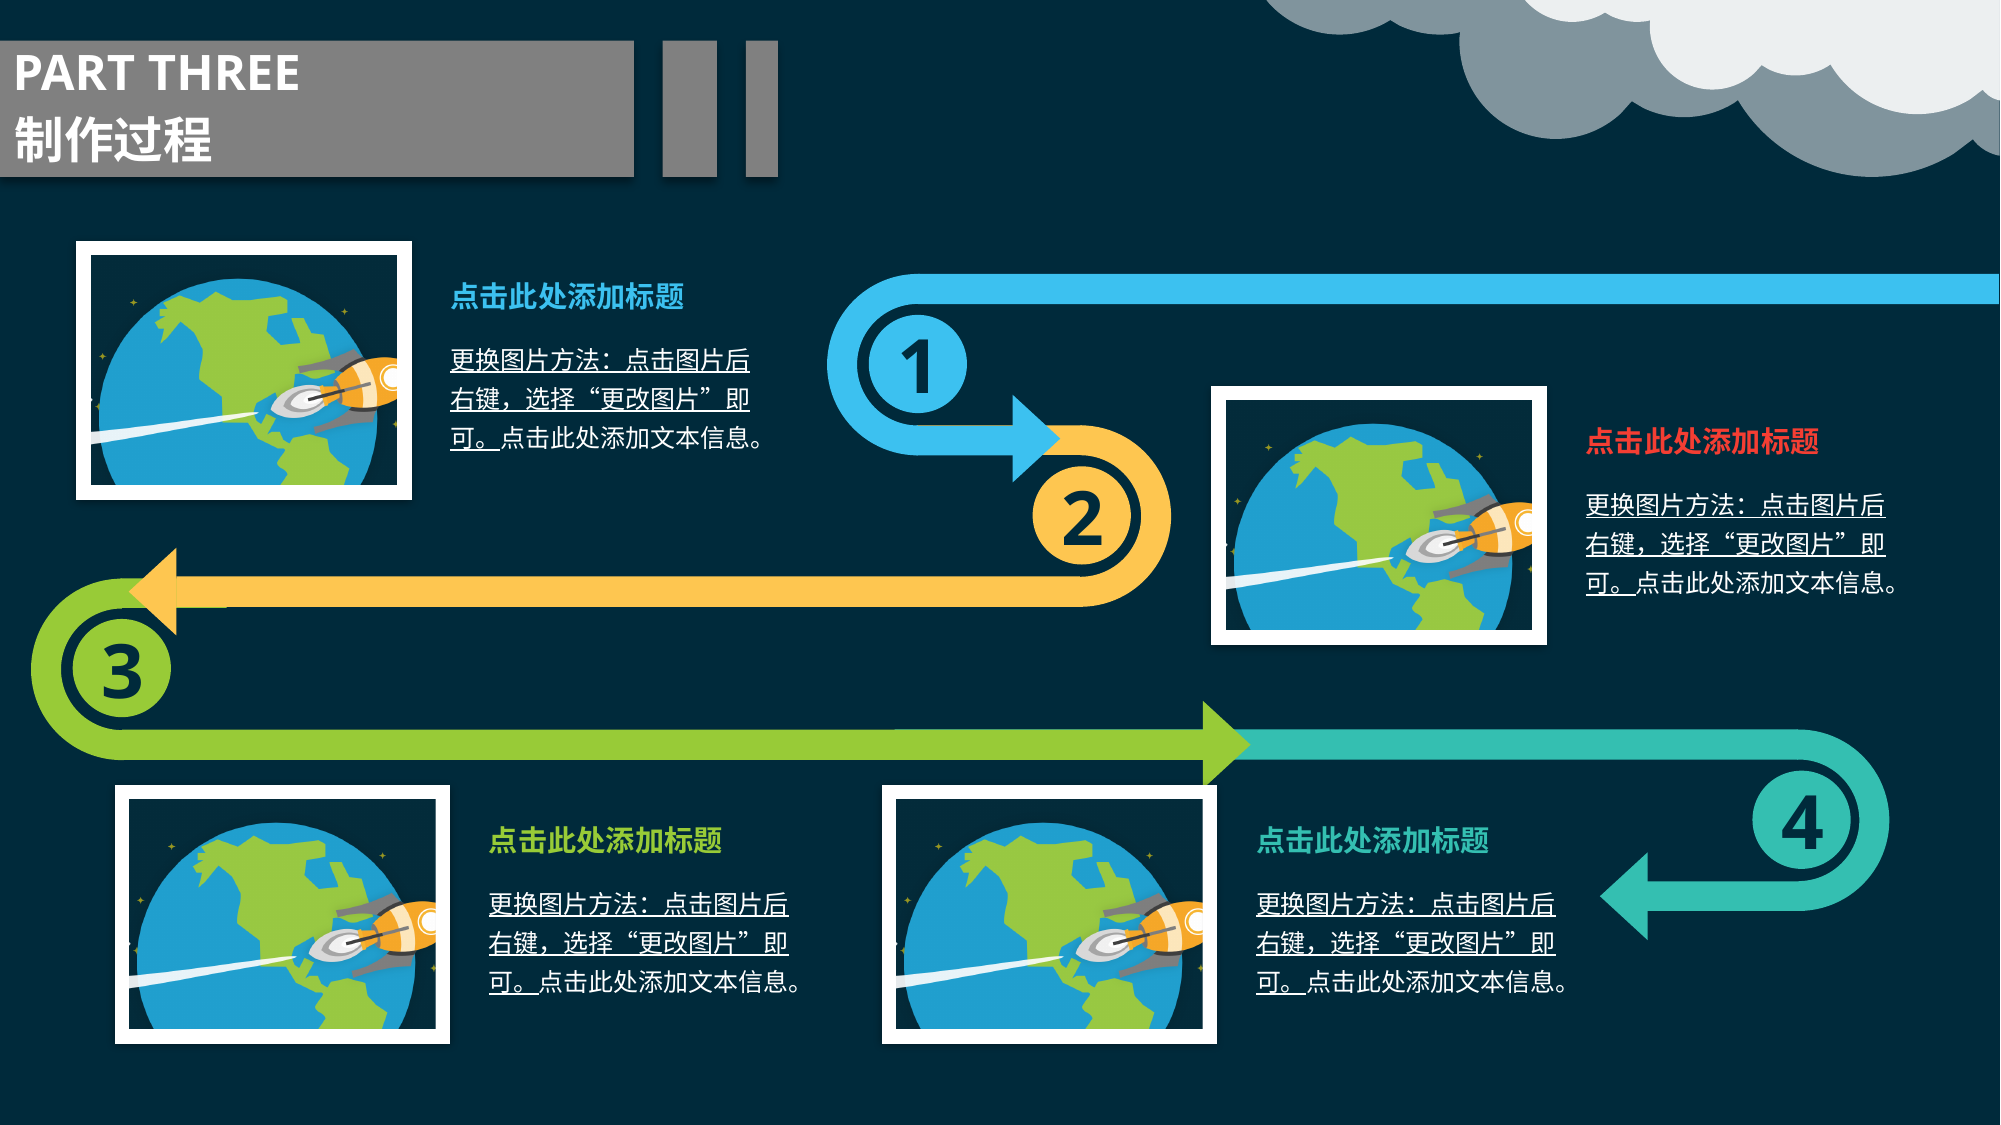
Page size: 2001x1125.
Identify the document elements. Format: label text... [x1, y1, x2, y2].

text_box 点击此处添加标题 [435, 270, 773, 321]
picture [896, 823, 1203, 1030]
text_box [128, 425, 1172, 636]
list 制作过程 [0, 108, 634, 177]
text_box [827, 273, 1999, 483]
text_box 点击此处添加标题 [474, 815, 812, 865]
picture [1225, 424, 1533, 631]
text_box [894, 729, 1890, 941]
picture [129, 823, 436, 1030]
picture [90, 279, 398, 486]
text_box 更换图片方法：点击图片后右键，选择“更改图片”即可。点击此处添加文本信息。 [435, 328, 773, 425]
text_box 更换图片方法：点击图片后右键，选择“更改图片”即可。点击此处添加文本信息。 [1570, 483, 1908, 605]
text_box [31, 578, 1251, 789]
text_box 更换图片方法：点击图片后右键，选择“更改图片”即可。点击此处添加文本信息。 [1241, 941, 1579, 1004]
text_box 更换图片方法：点击图片后右键，选择“更改图片”即可。点击此处添加文本信息。 [474, 872, 812, 1004]
list PART THREE [0, 40, 634, 108]
